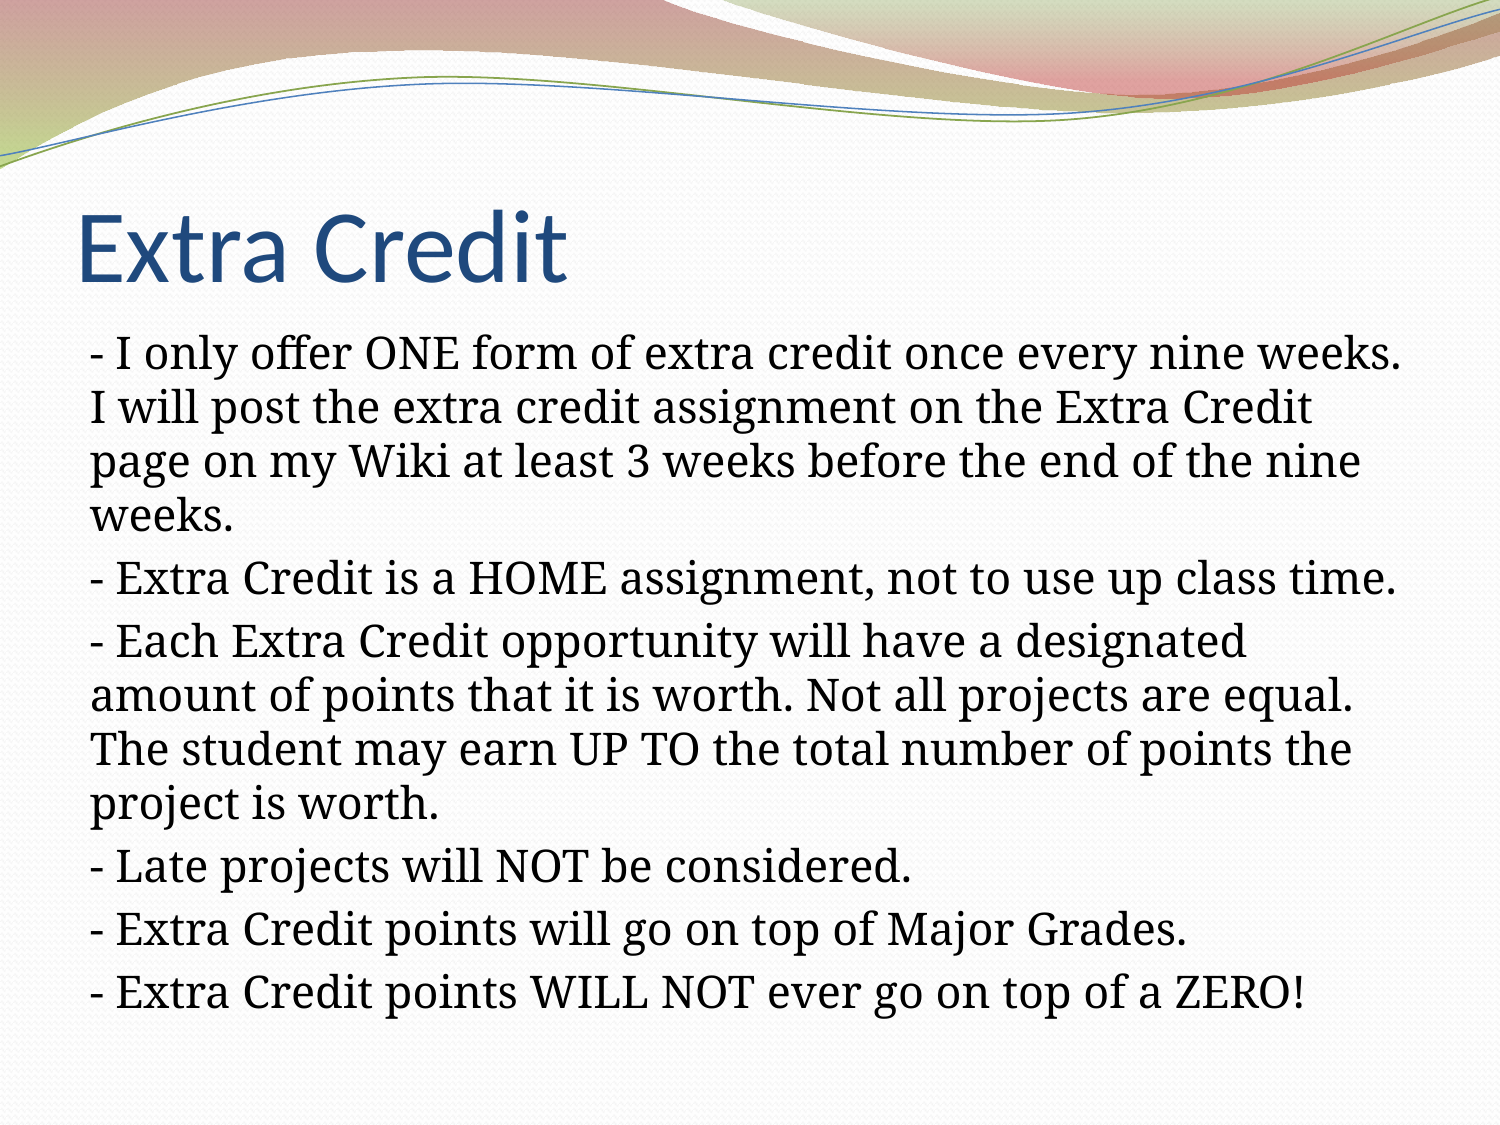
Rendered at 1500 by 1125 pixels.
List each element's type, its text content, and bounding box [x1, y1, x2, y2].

list - I only offer ONE form of extra credit once every nine weeks. I will post the extra credit assignment on the Extra Credit page on my Wiki at least 3 weeks before the end of the nine weeks. - Extra Credit is a HOME assignment, not to use up class time. - Each Extra Credit opportunity will have a designated amount of points that it is worth. Not all projects are equal. The student may earn UP TO the total number of points the project is worth. - Late projects will NOT be considered. - Extra Credit points will go on top of Major Grades. - Extra Credit points WILL NOT ever go on top of a ZERO! [75, 317, 1425, 1038]
title Extra Credit [75, 115, 1425, 303]
